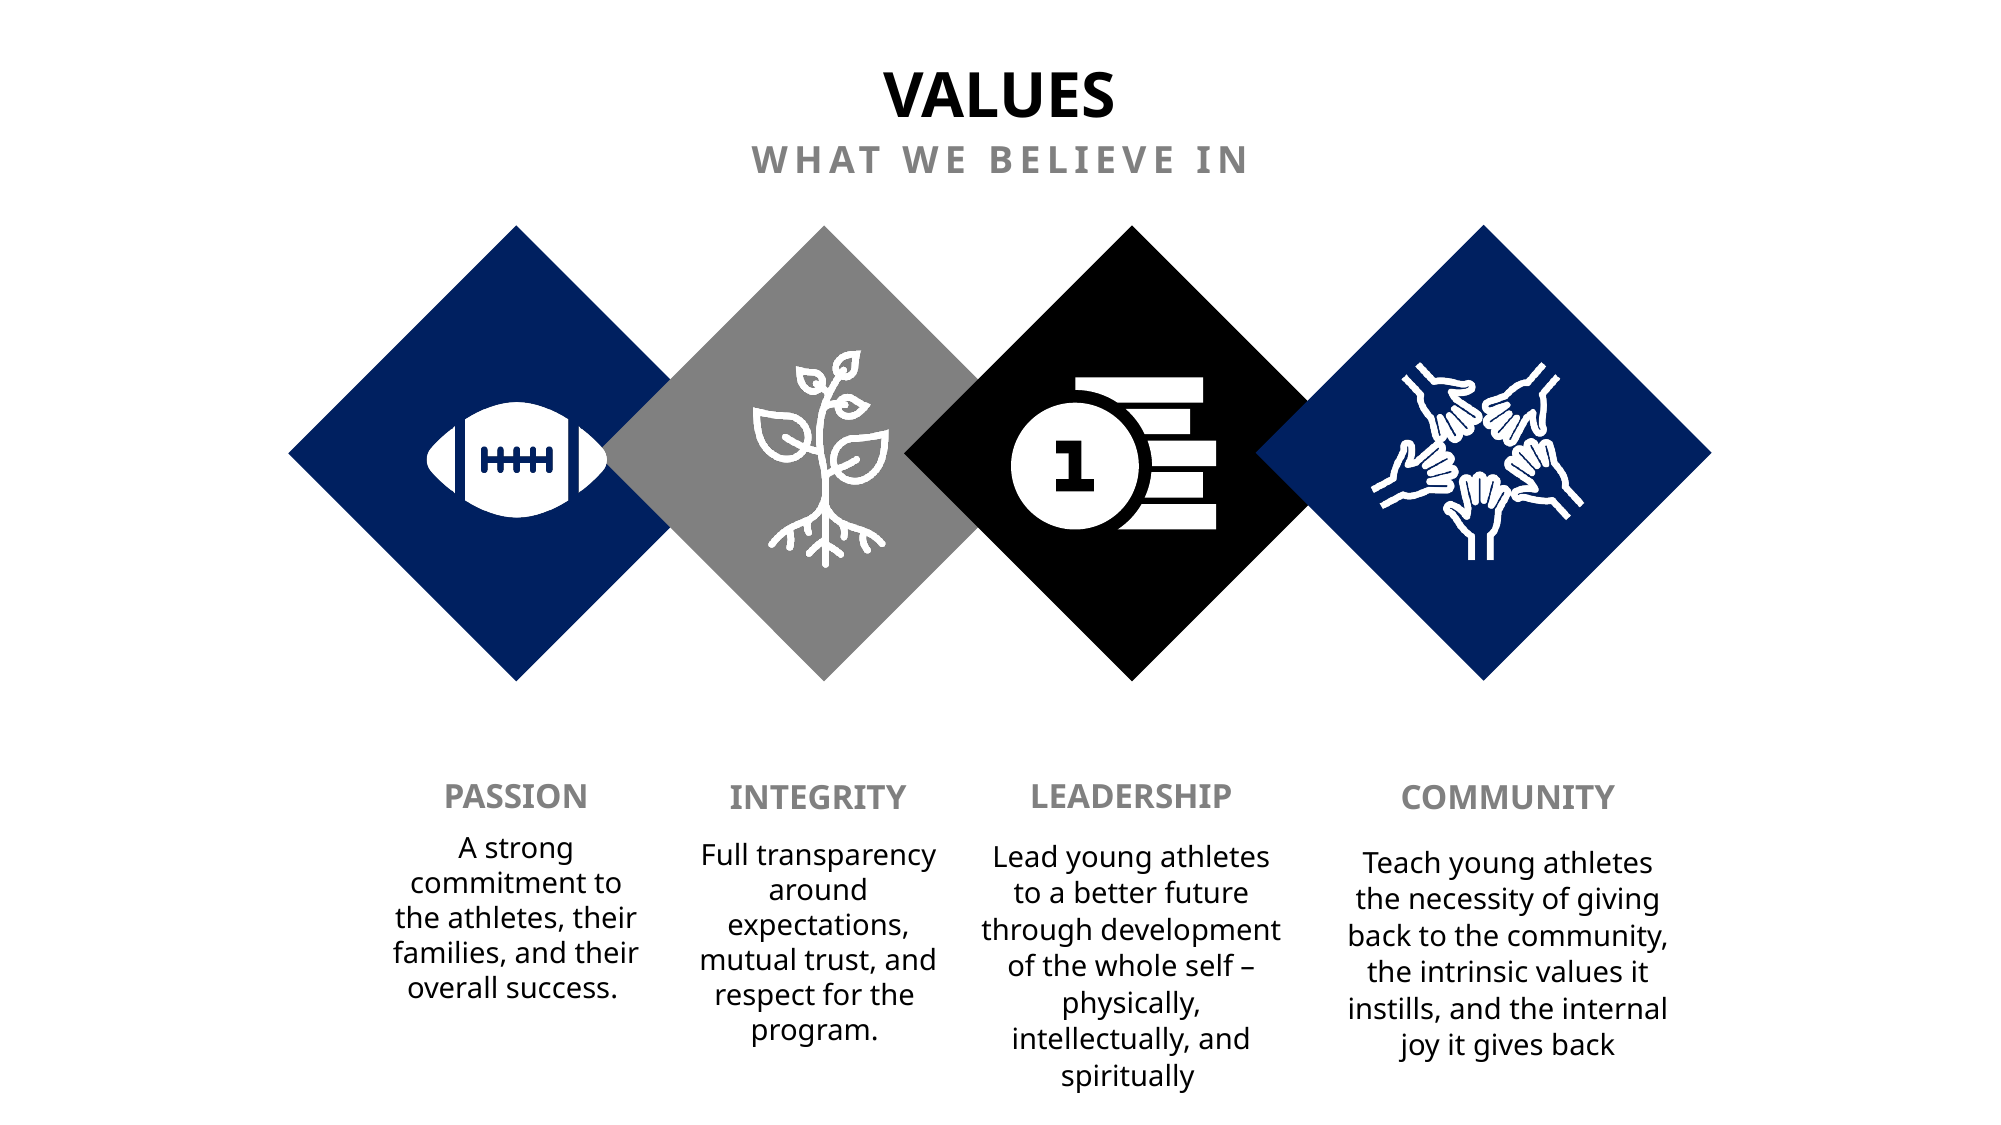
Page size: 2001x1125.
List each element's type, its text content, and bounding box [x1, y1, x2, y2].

text_box WHAT WE BELIEVE IN [736, 128, 1263, 189]
text_box VALUES [868, 47, 1132, 128]
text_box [288, 224, 1712, 1078]
